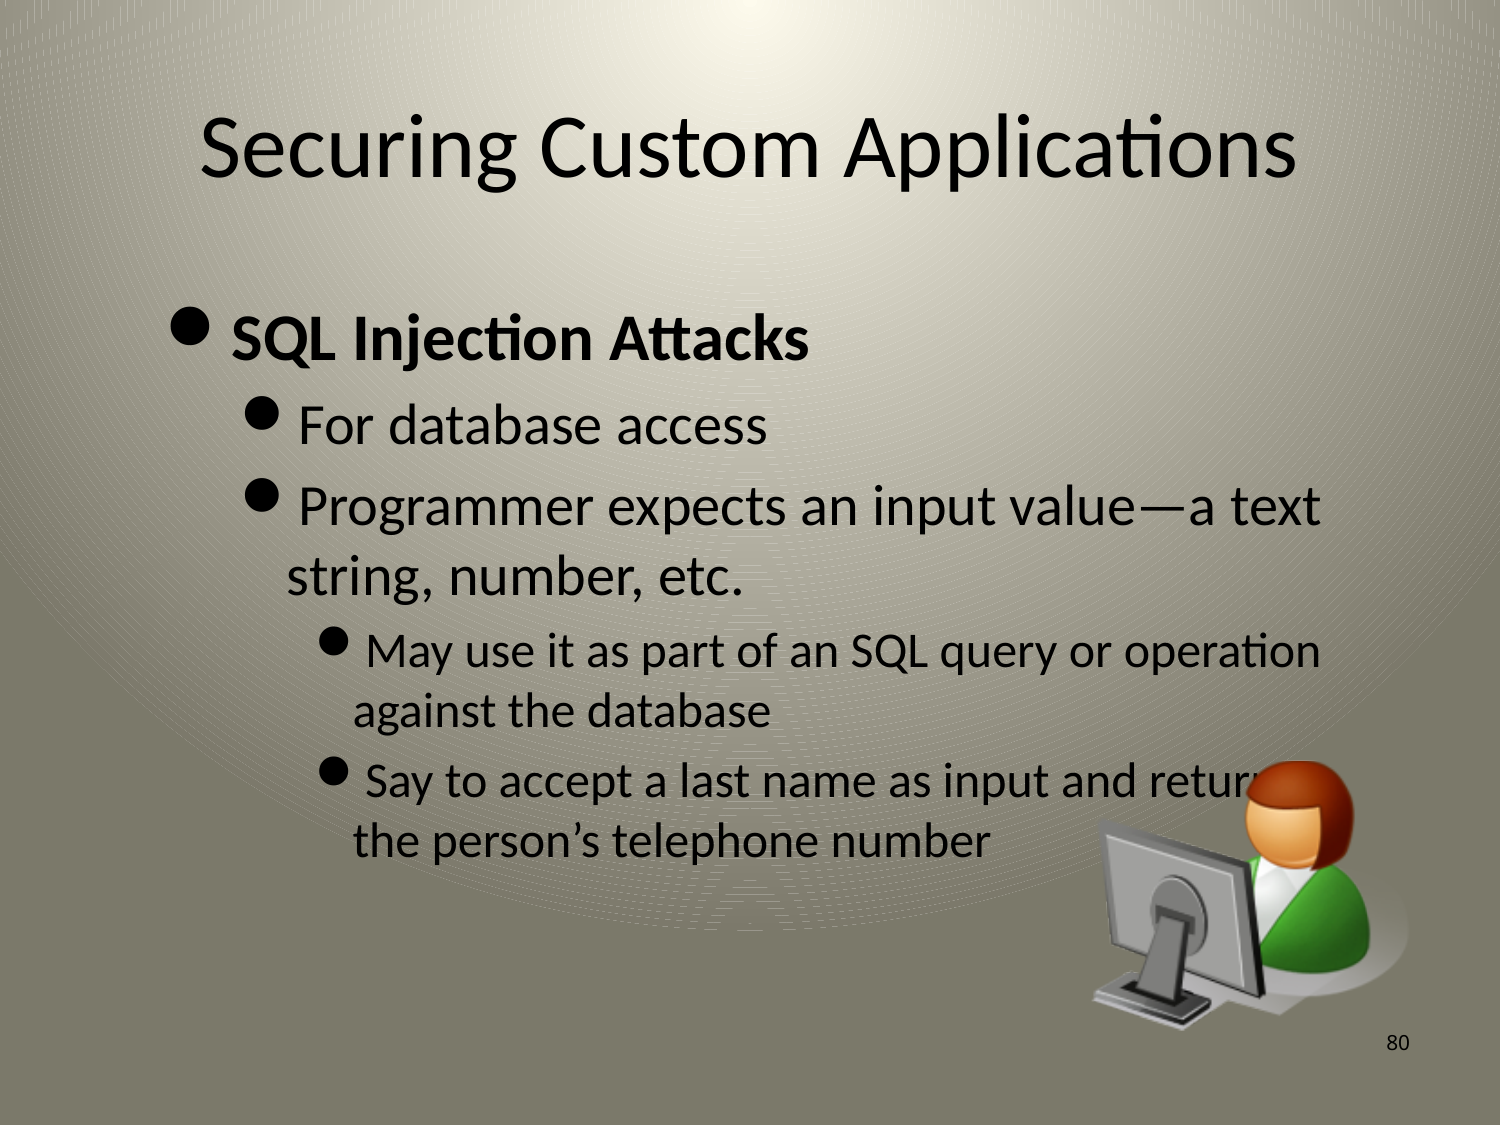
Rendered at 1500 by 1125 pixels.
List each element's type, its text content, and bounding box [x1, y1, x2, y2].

slide_number 80 [1074, 1021, 1425, 1067]
title Securing Custom Applications [150, 37, 1350, 245]
list SQL Injection Attacks For database access Programmer expects an input value—a text string, number, etc. May use it as part of an SQL query or operation against the database Say to accept a last name as input and return the person’s telephone number [150, 286, 1350, 993]
picture [1087, 712, 1413, 1038]
